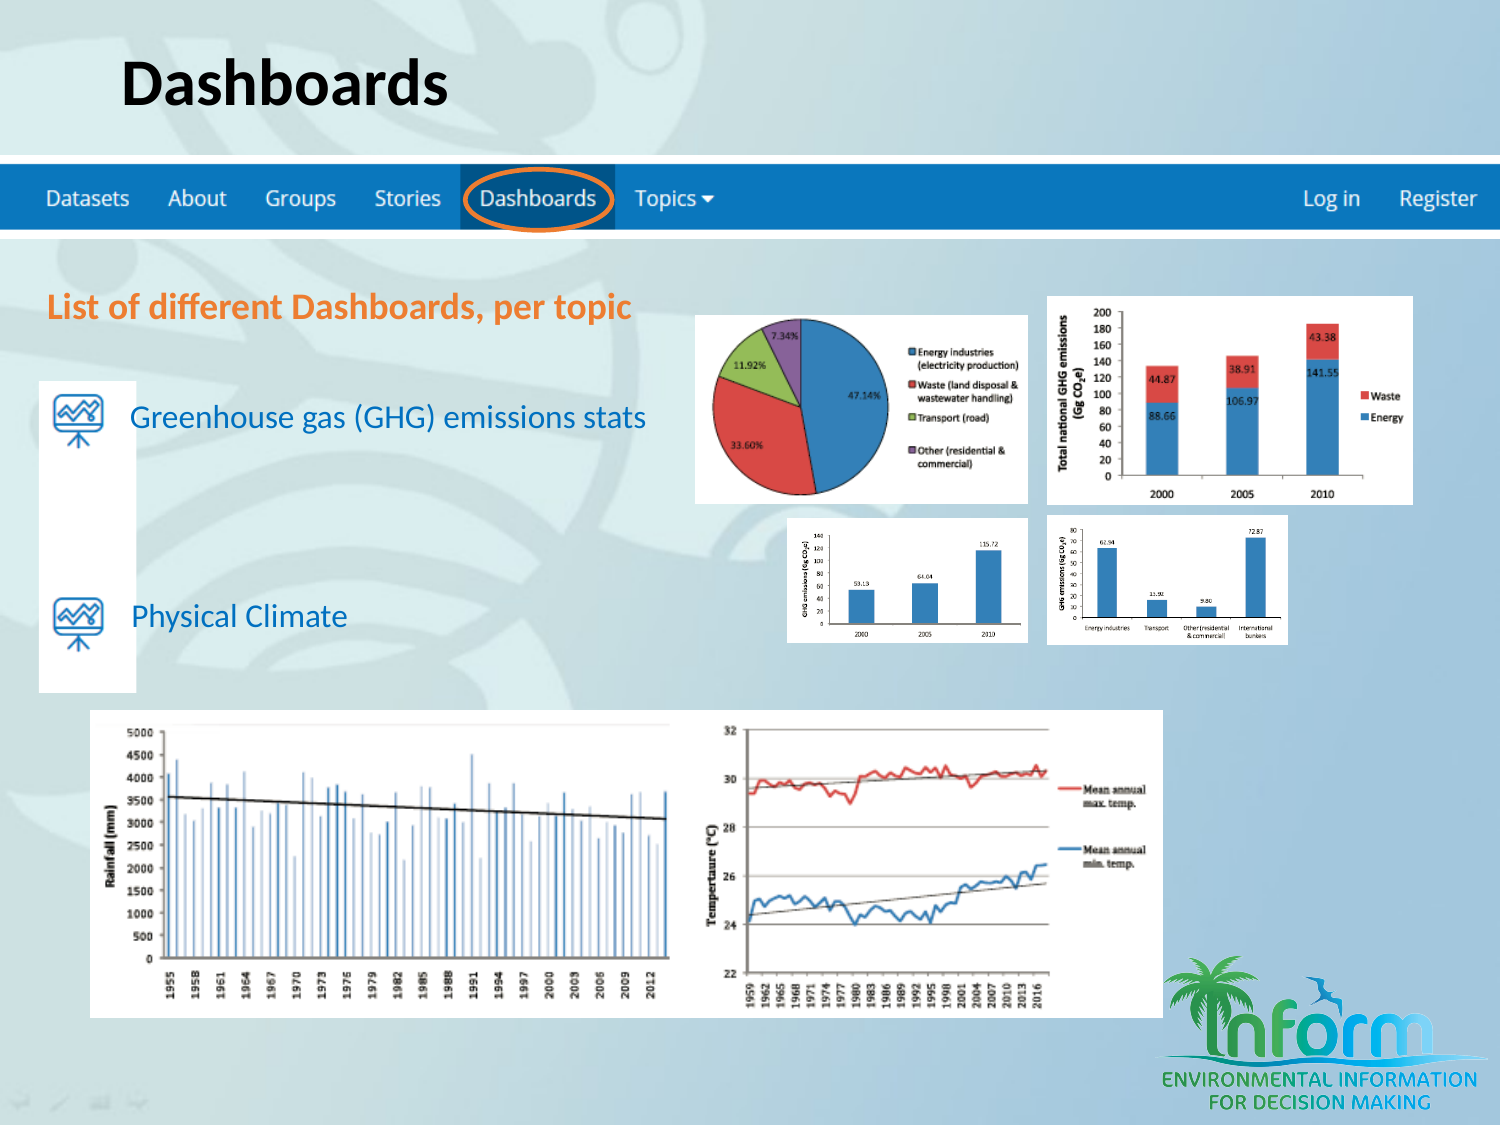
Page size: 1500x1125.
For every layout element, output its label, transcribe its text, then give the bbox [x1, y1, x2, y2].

text_box [423, 351, 695, 446]
picture [0, 0, 1500, 1125]
text_box Dashboards [106, 31, 464, 127]
text_box Greenhouse gas (GHG) emissions stats [137, 387, 673, 443]
text_box Physical Climate [137, 587, 397, 642]
text_box List of different Dashboards, per topic [32, 274, 652, 334]
